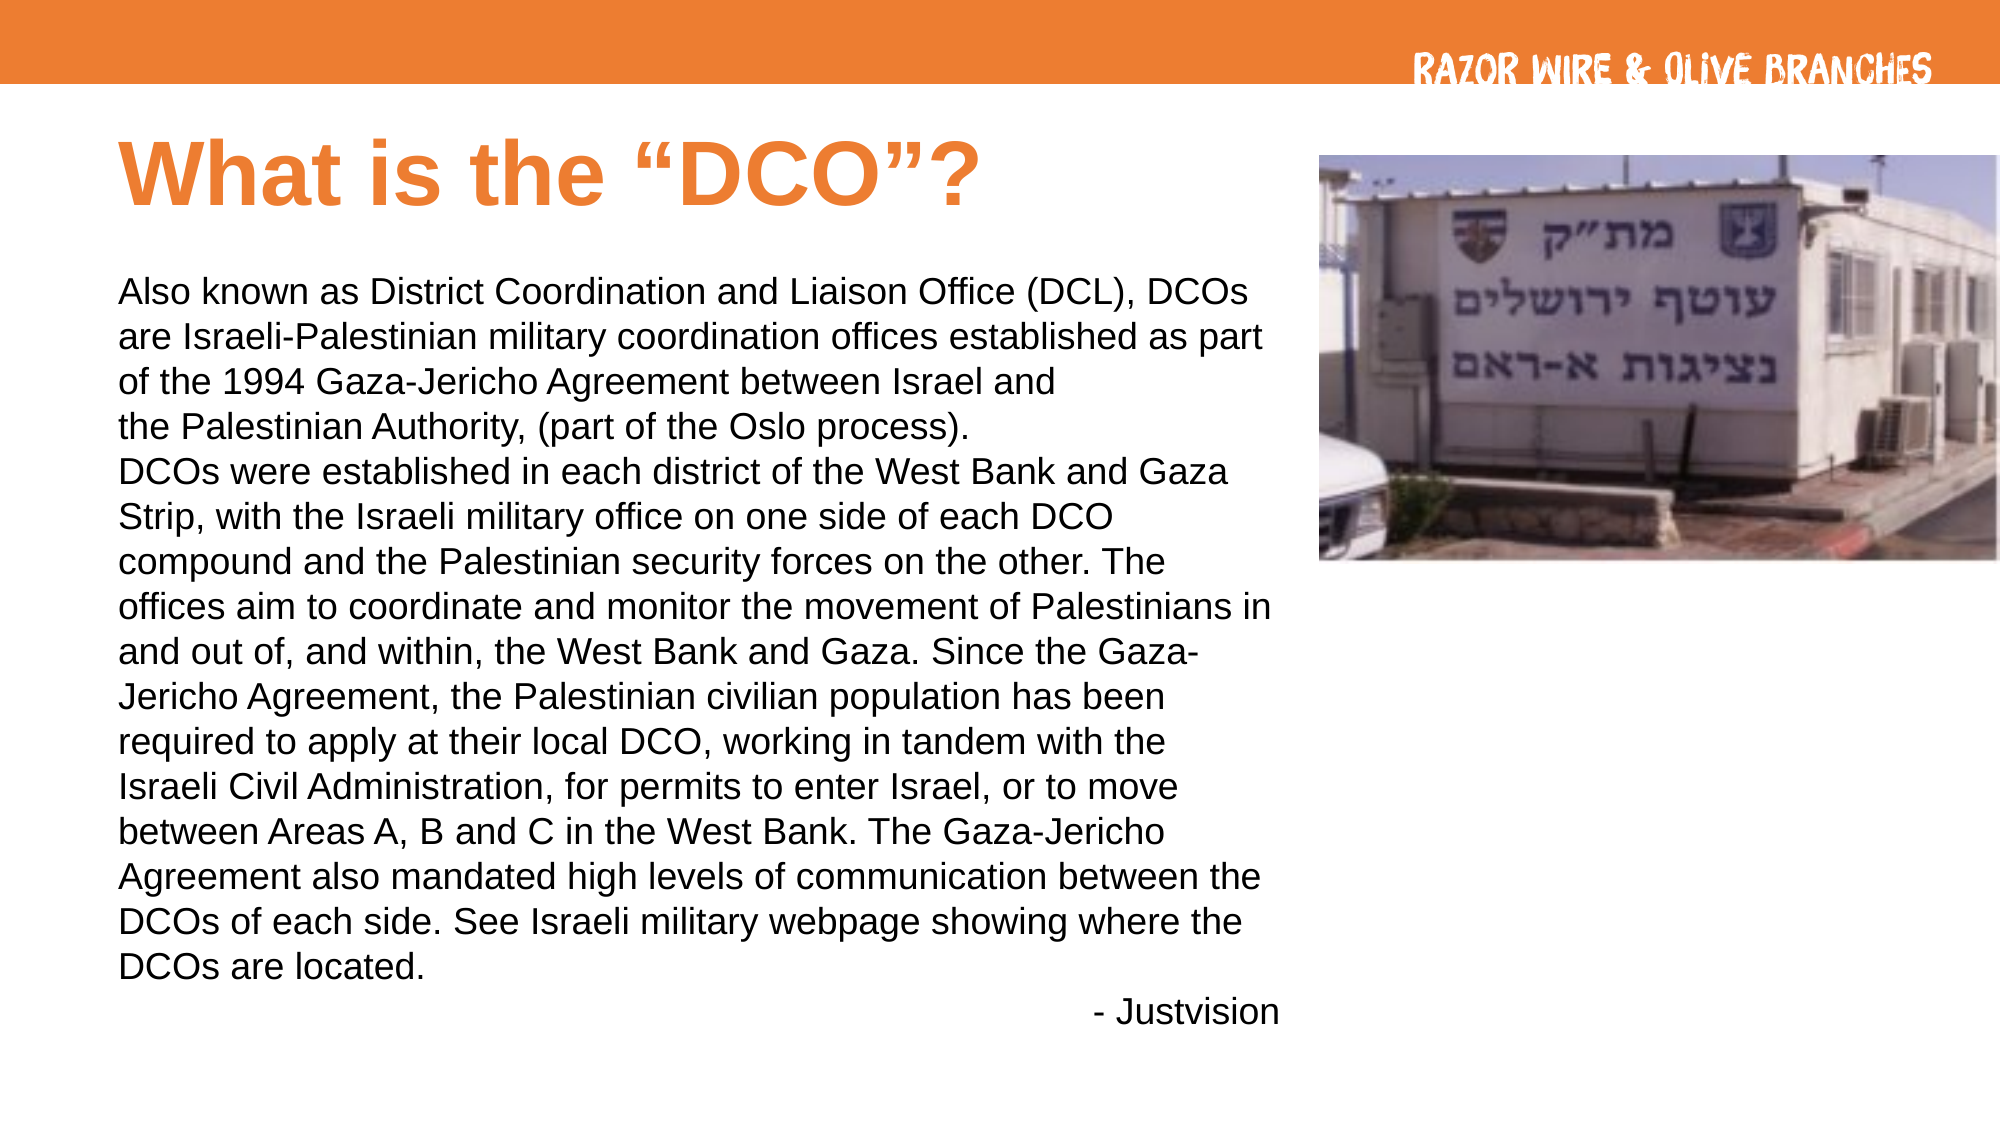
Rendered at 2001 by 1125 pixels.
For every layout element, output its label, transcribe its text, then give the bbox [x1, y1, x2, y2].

picture [1411, 49, 1936, 89]
title What is the “DCO”? [103, 84, 1829, 285]
text_box [0, 0, 2000, 84]
text_box Also known as District Coordination and Liaison Office (DCL), DCOs are Israeli-Palestinian military coordination offices established as part of the 1994 Gaza-Jericho Agreement between Israel and the Palestinian Authority, (part of the Oslo process). DCOs were established in each district of the West Bank and Gaza Strip, with the Israeli military office on one side of each DCO compound and the Palestinian security forces on the other. The offices aim to coordinate and monitor the movement of Palestinians in and out of, and within, the West Bank and Gaza. Since the Gaza-Jericho Agreement, the Palestinian civilian population has been required to apply at their local DCO, working in tandem with the Israeli Civil Administration, for permits to enter Israel, or to move between Areas A, B and C in the West Bank. The Gaza-Jericho Agreement also mandated high levels of communication between the DCOs of each side. See Israeli military webpage showing where the DCOs are located. - Justvision [103, 259, 1296, 1040]
picture [1319, 154, 2000, 564]
